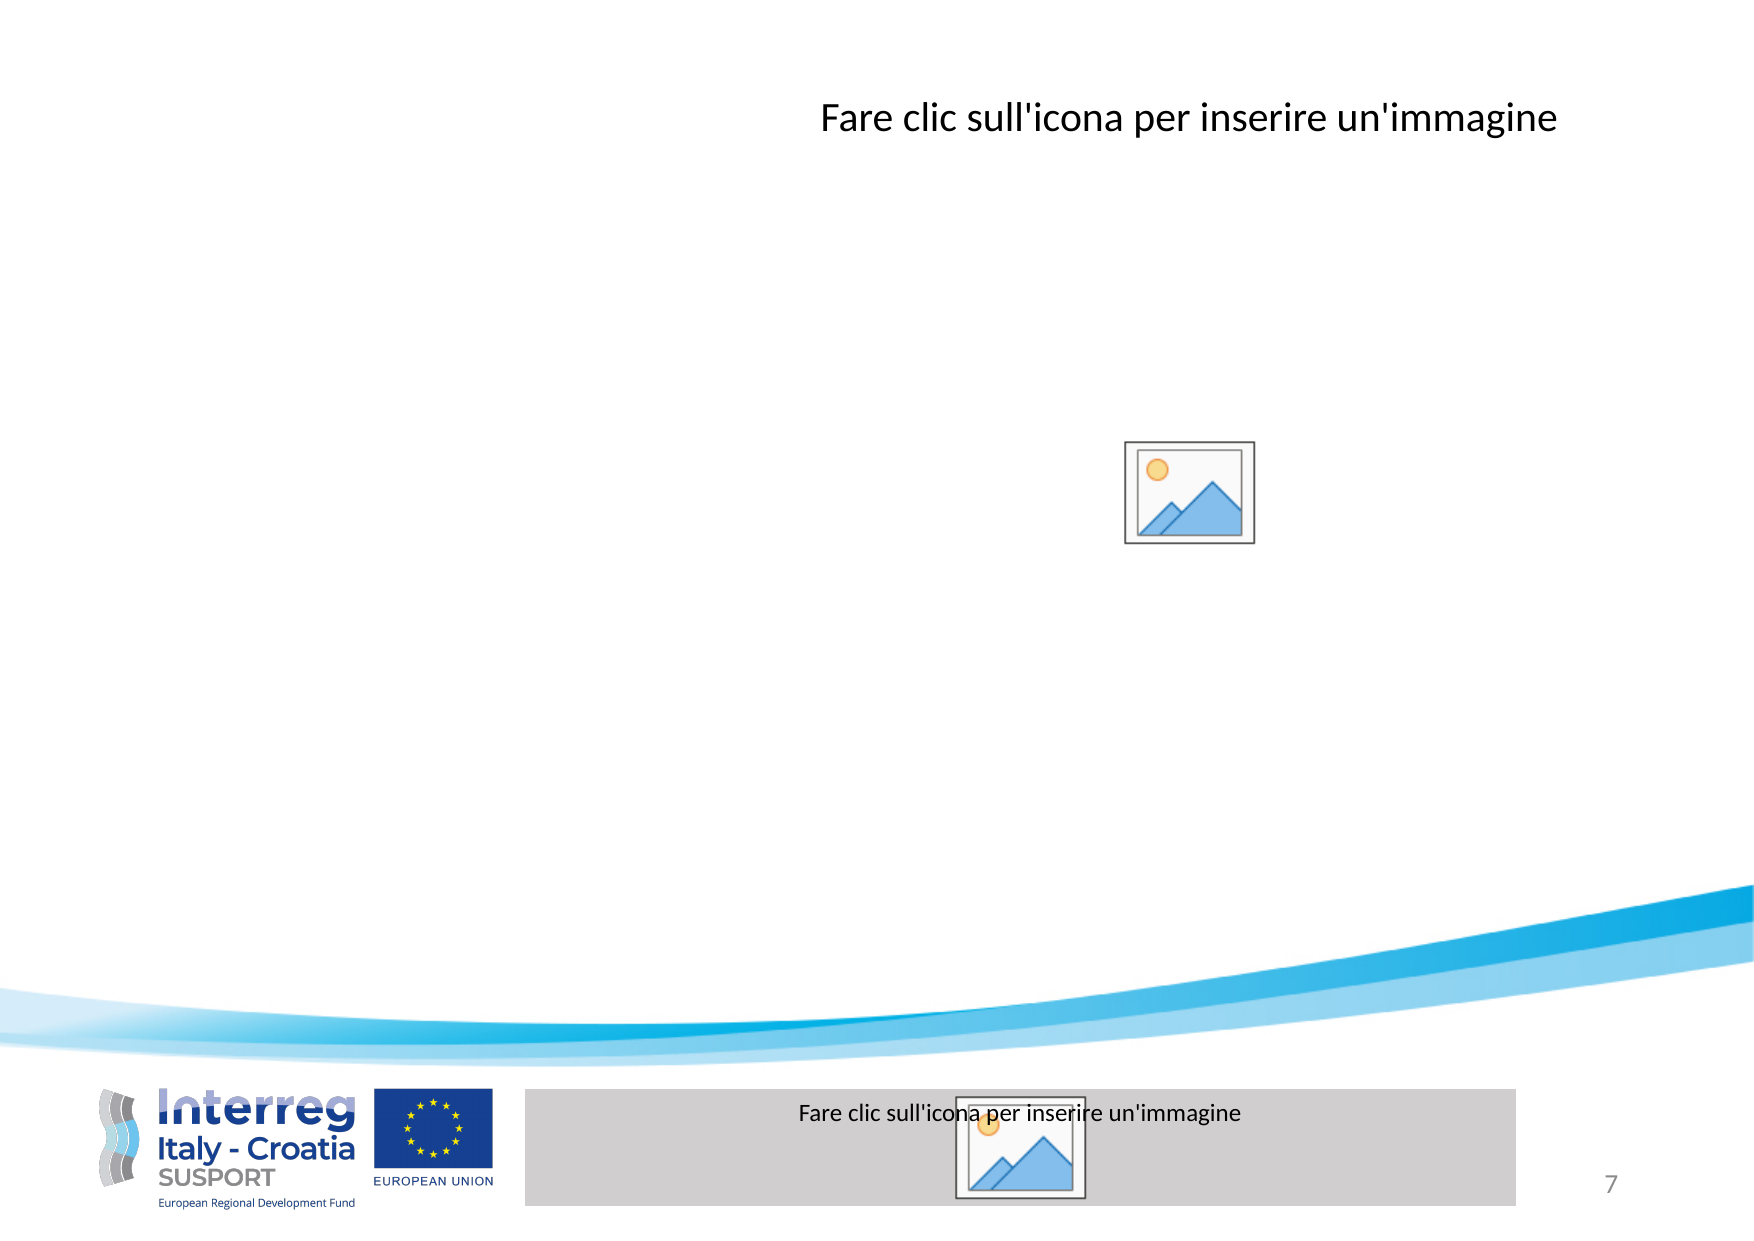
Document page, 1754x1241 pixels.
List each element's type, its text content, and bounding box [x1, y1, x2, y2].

slide_number 7 [1526, 1149, 1634, 1216]
picture [0, 81, 1754, 1220]
